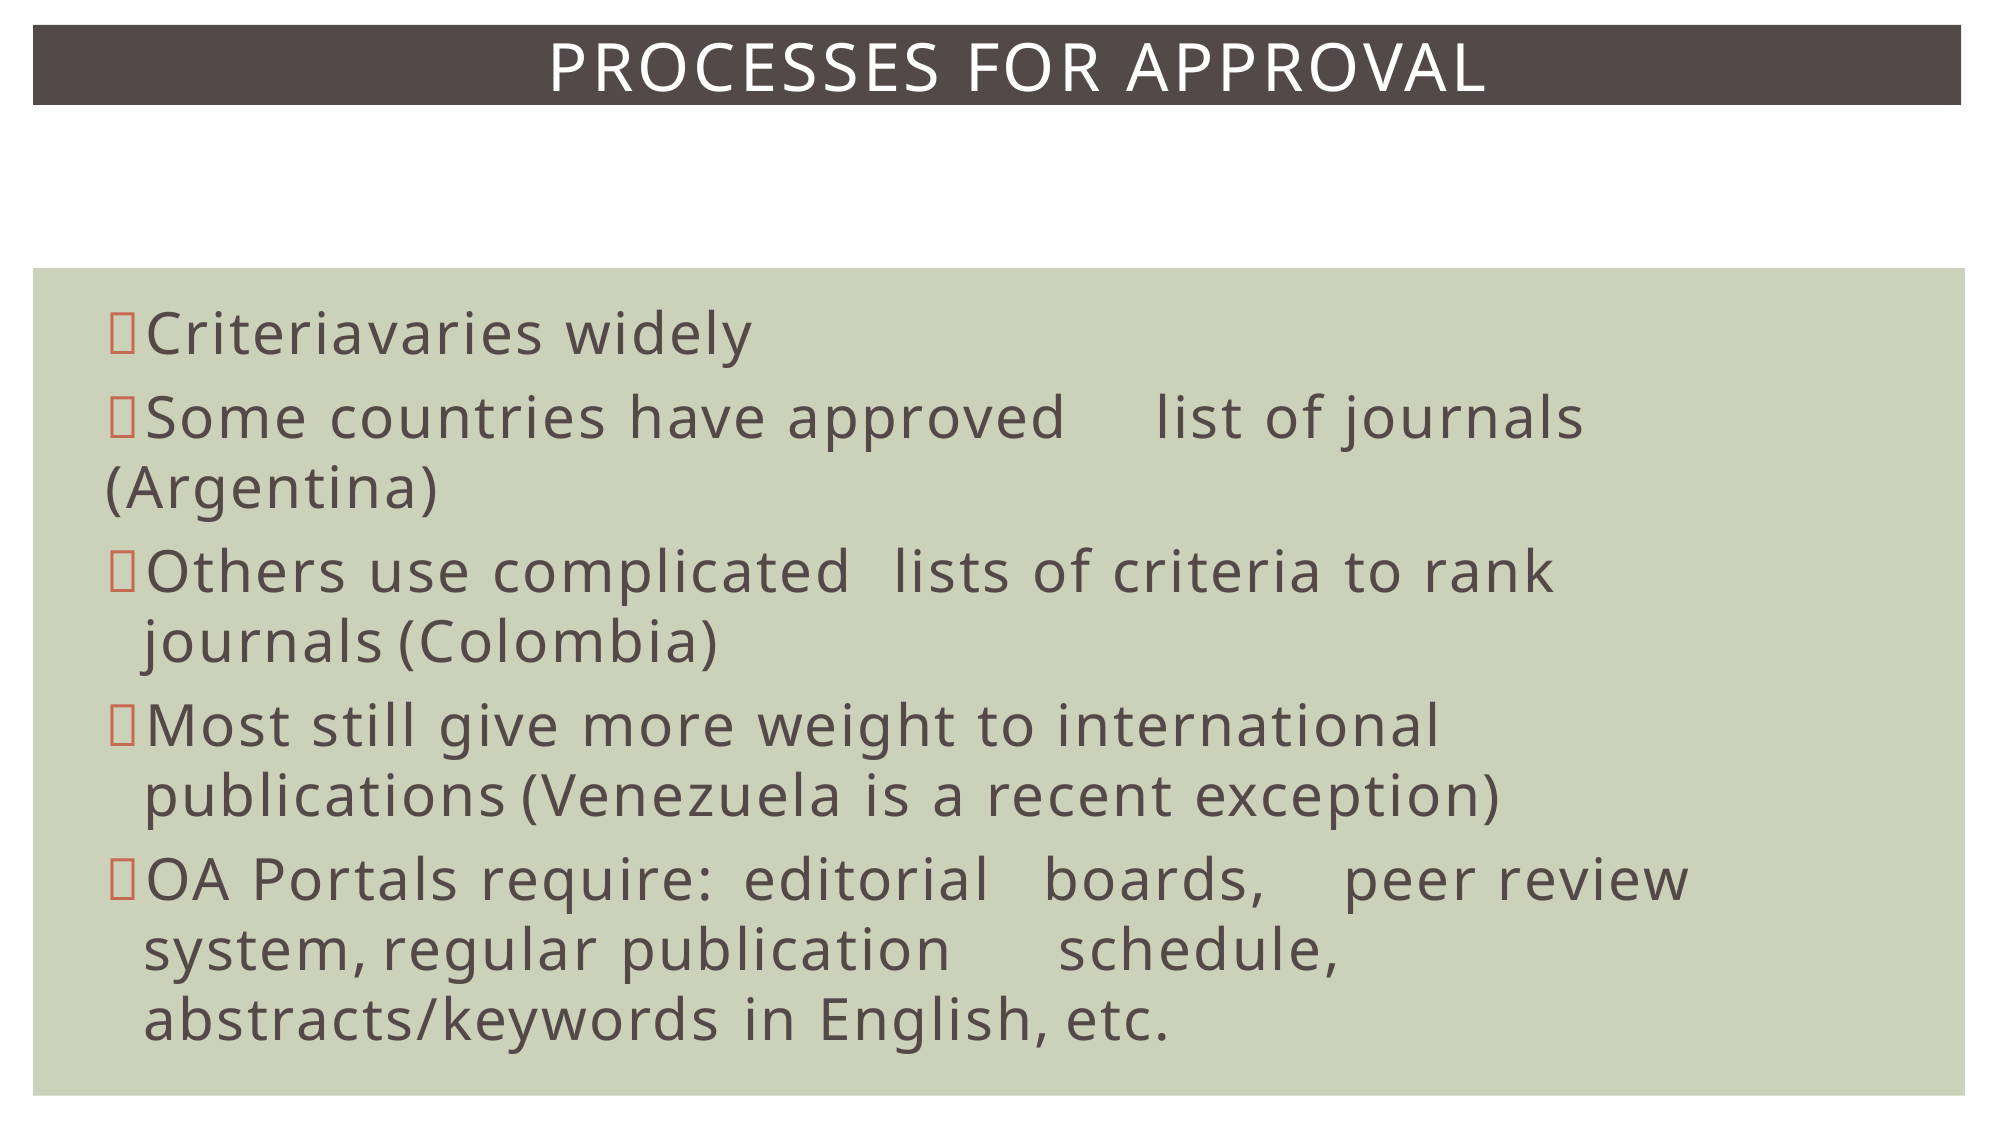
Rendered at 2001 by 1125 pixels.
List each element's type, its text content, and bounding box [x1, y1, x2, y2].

text_box PROCESSES FOR APPROVAL [33, 24, 1962, 105]
text_box Criteria varies widely Some countries have approved list of journals (Argentina) Others use complicated lists of criteria to rank journals (Colombia) Most still give more weight to international publications (Venezuela is a recent exception) OA Portals require: editorial boards, peer review system, regular publication schedule, abstracts/keywords in English, etc. [103, 296, 1826, 1053]
